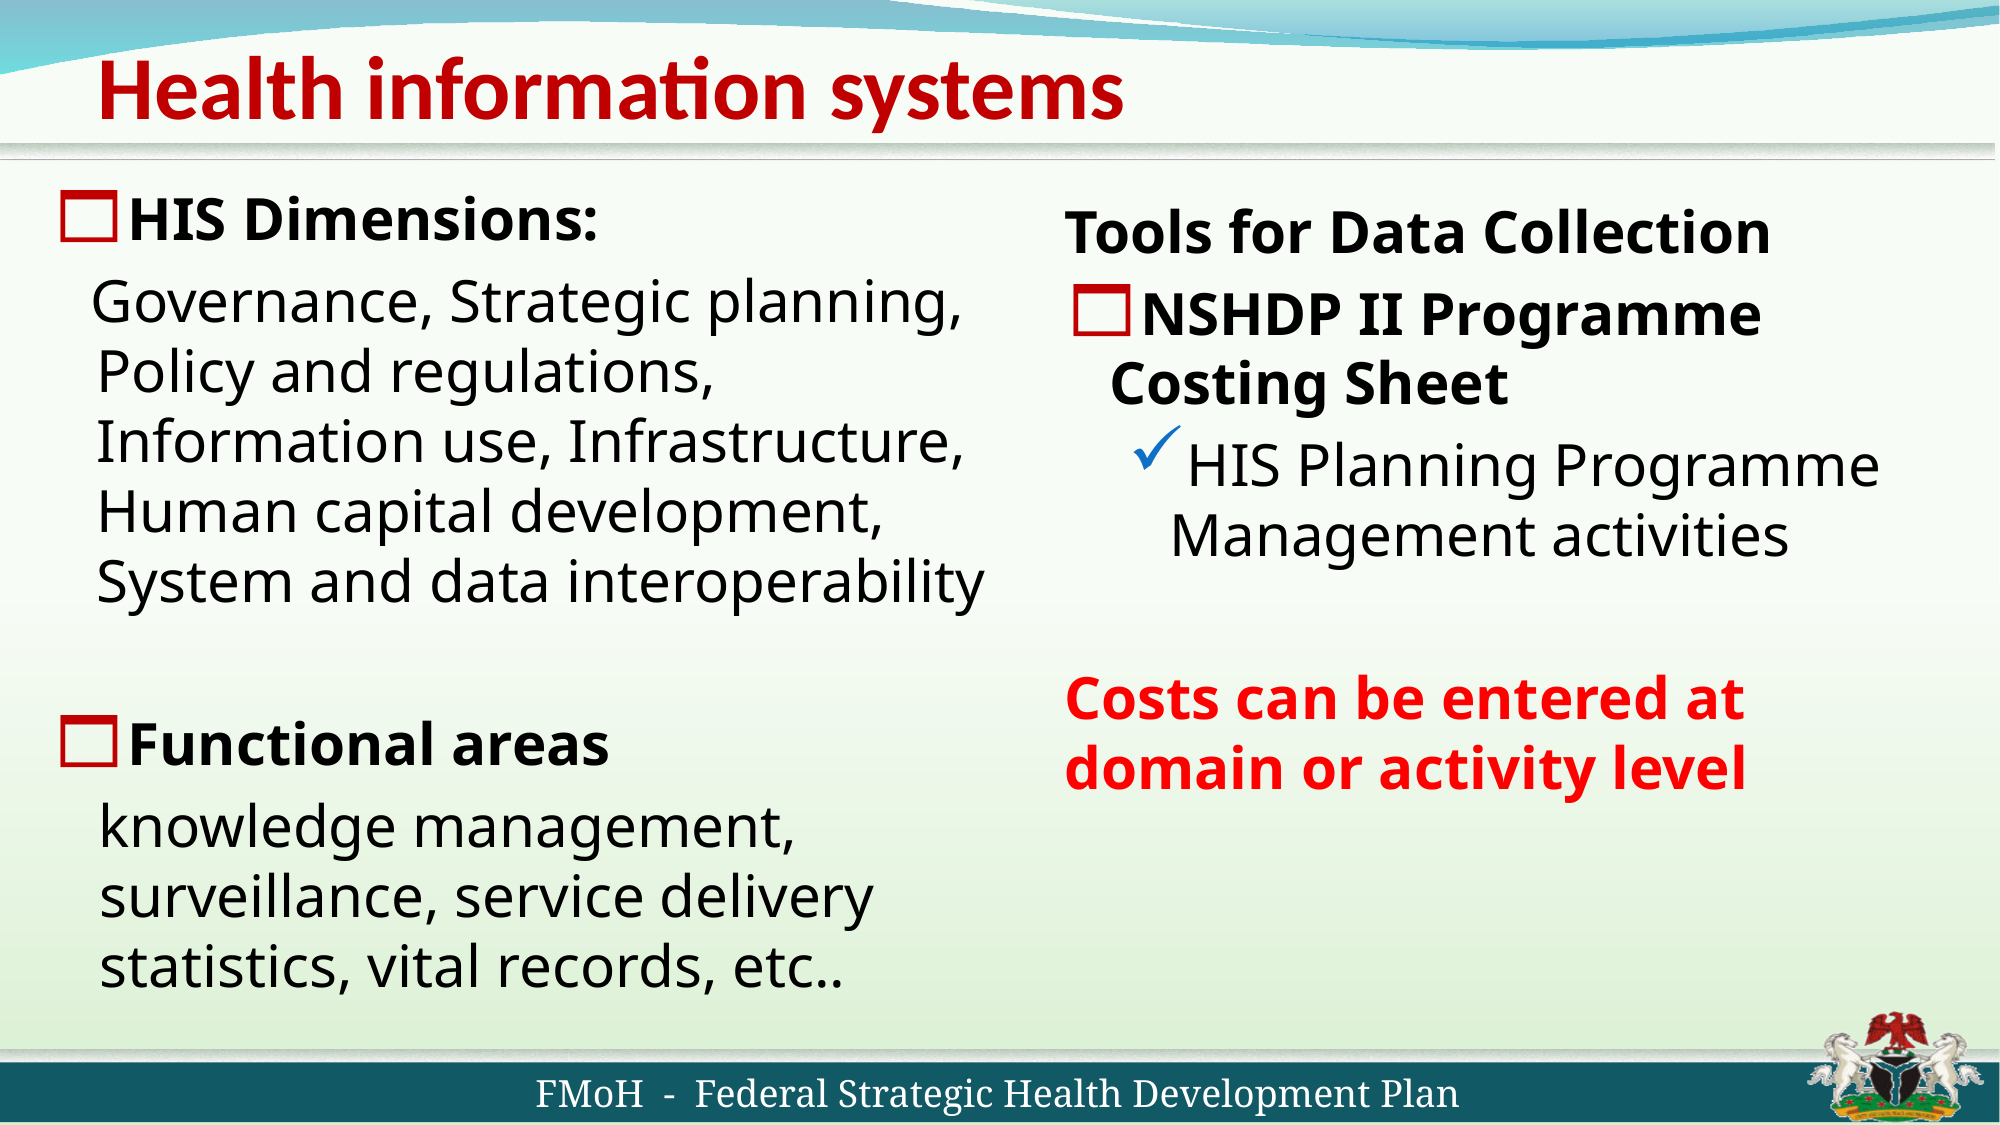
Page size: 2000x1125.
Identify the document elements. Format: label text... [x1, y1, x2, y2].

list Tools for Data Collection NSHDP II Programme Costing Sheet HIS Planning Programme Management activities Costs can be entered at domain or activity level [1049, 187, 1950, 889]
picture [0, 1008, 2000, 1125]
text_box HIS Dimensions: Governance, Strategic planning, Policy and regulations, Information use, Infrastructure, Human capital development, System and data interoperability Functional areas knowledge management, surveillance, service delivery statistics, vital records, etc.. [37, 174, 1013, 1013]
title Health information systems [97, 21, 1898, 138]
picture [0, 143, 1995, 161]
